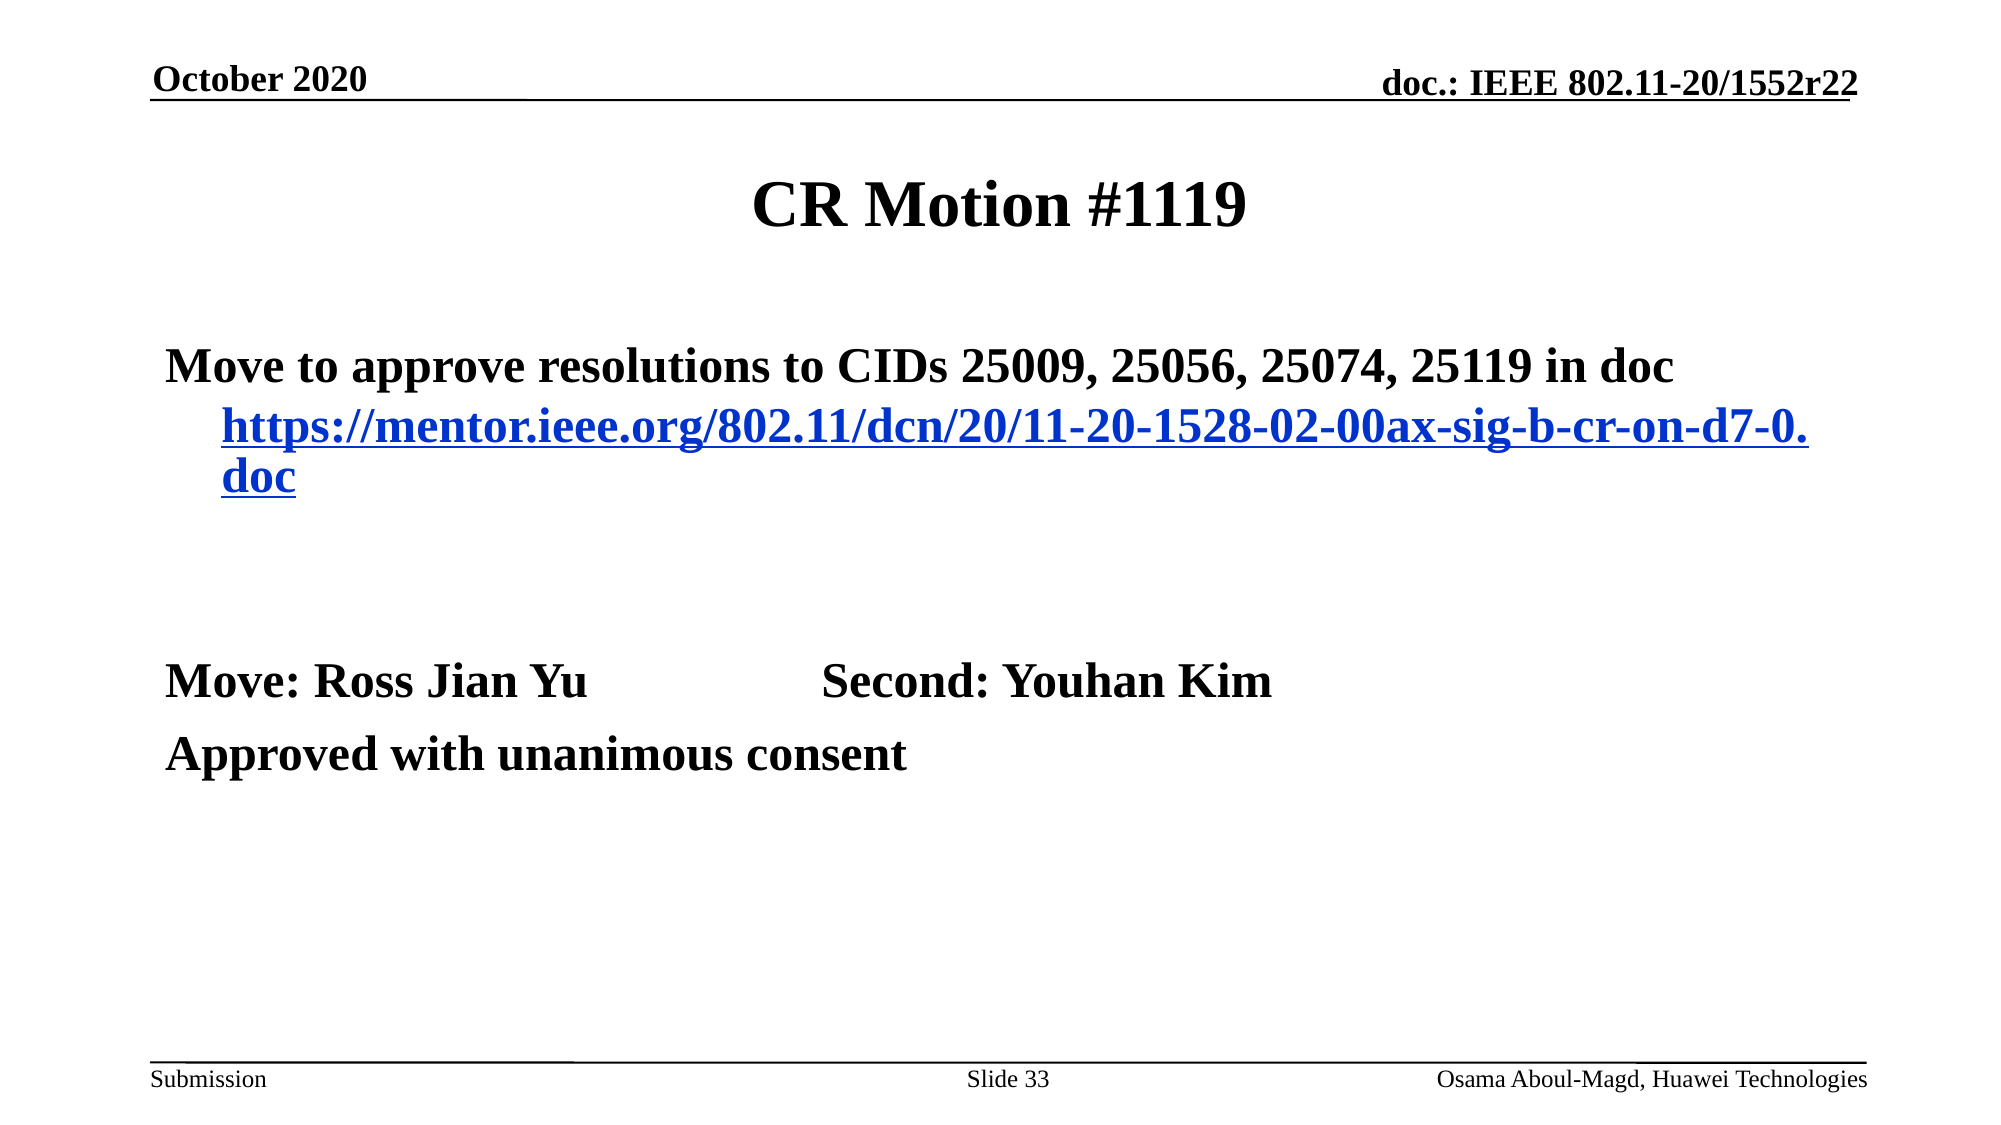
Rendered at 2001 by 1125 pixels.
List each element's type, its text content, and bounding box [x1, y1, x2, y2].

slide_number Slide 33 [950, 1061, 1067, 1123]
title CR Motion #1119 [149, 112, 1850, 288]
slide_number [152, 54, 563, 100]
footer Osama Aboul-Magd, Huawei Technologies [1171, 1061, 1869, 1093]
list Move to approve resolutions to CIDs 25009, 25056, 25074, 25119 in doc https://mentor.ieee.org/802.11/dcn/20/11-20-1528-02-00ax-sig-b-cr-on-d7-0.doc Move: Ross Jian Yu Second: Youhan Kim Approved with unanimous consent [149, 324, 1850, 1000]
